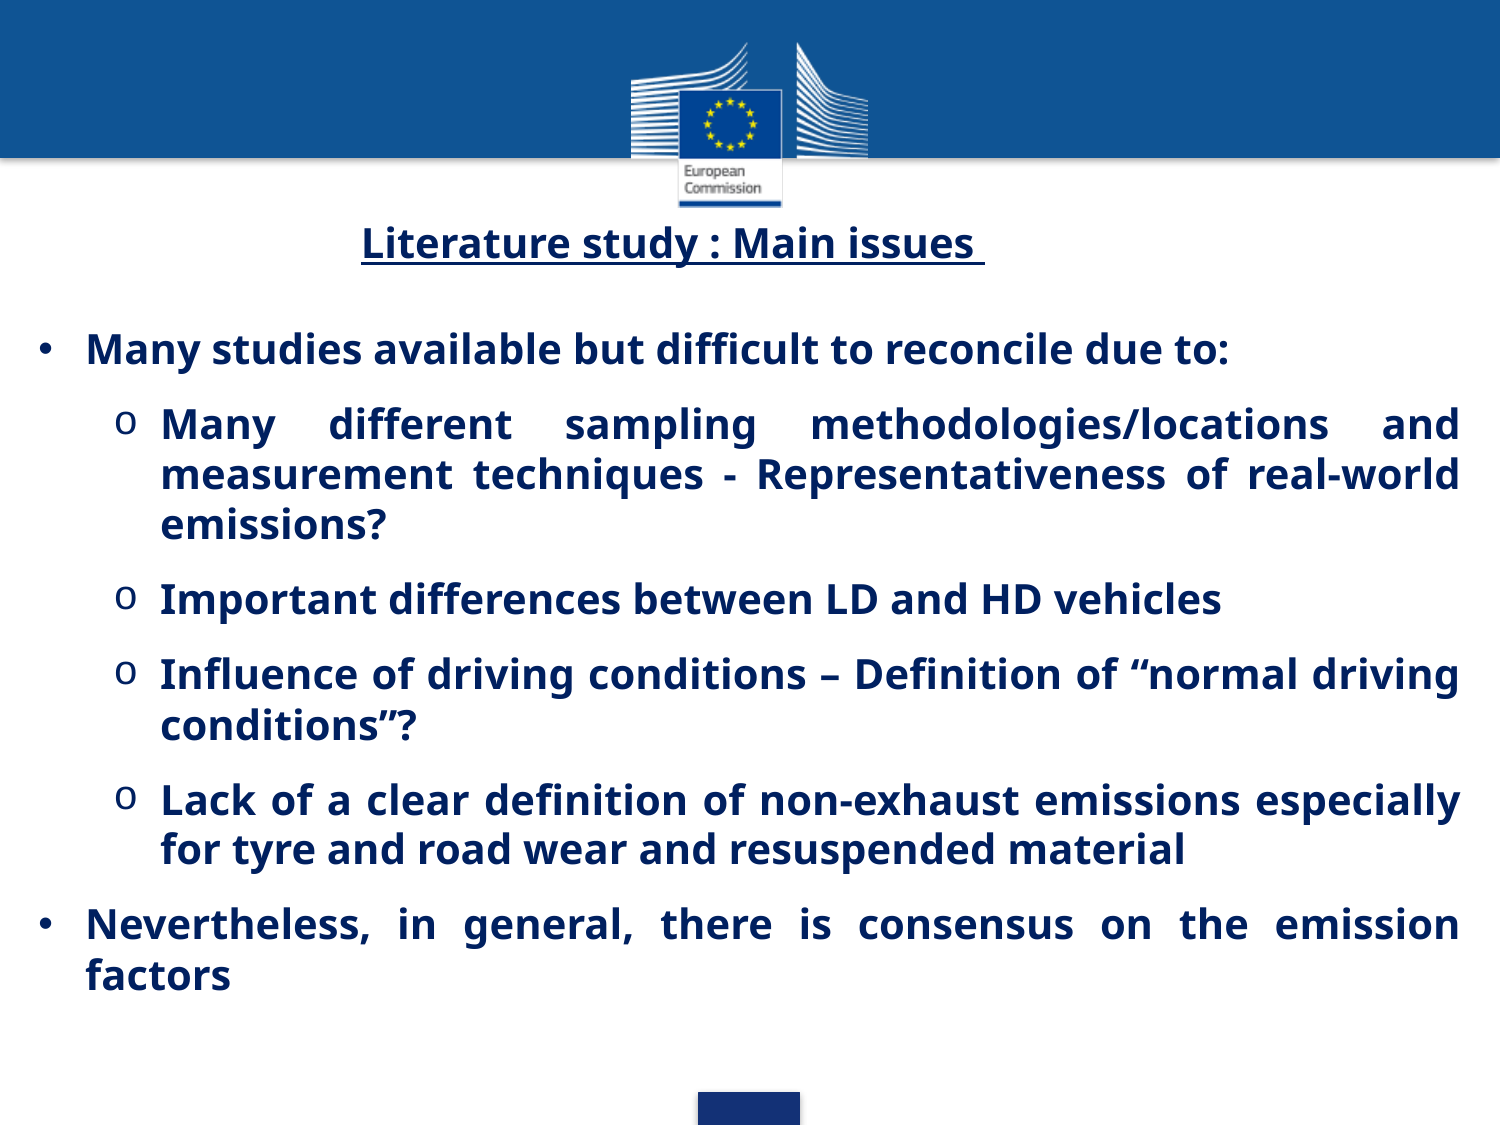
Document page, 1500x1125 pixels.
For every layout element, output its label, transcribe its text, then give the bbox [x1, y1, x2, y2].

picture [631, 42, 868, 193]
text_box Literature study : Main issues [312, 193, 1034, 291]
text_box Many studies available but difficult to reconcile due to: Many different sampling methodologies/locations and measurement techniques - Representativeness of real-world emissions? Important differences between LD and HD vehicles Influence of driving conditions – Definition of “normal driving conditions”? Lack of a clear definition of non-exhaust emissions especially for tyre and road wear and resuspended material Nevertheless, in general, there is consensus on the emission factors [23, 290, 1477, 1035]
